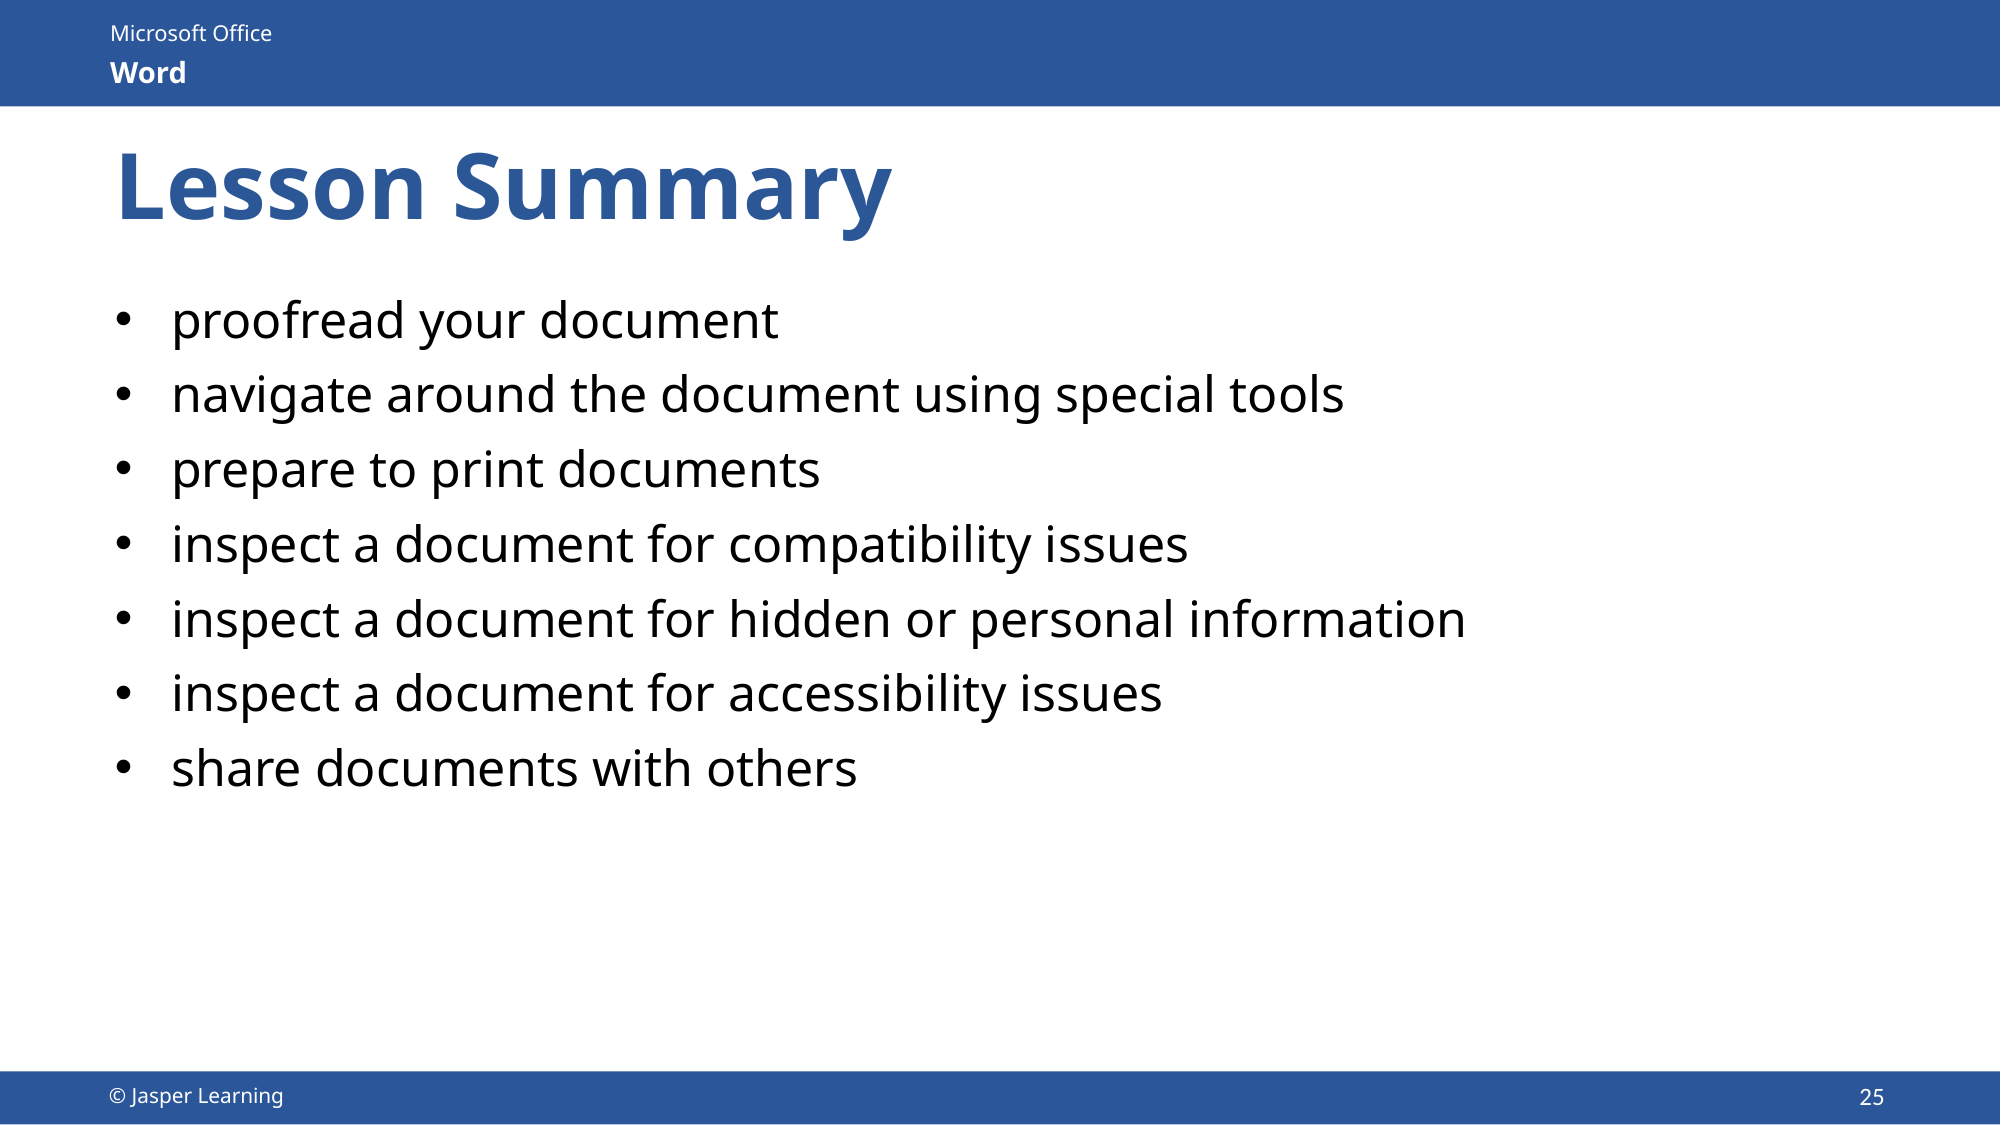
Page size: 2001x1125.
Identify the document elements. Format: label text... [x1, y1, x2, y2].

slide_number 25 [1433, 1065, 1900, 1125]
list proofread your document navigate around the document using special tools prepare to print documents inspect a document for compatibility issues inspect a document for hidden or personal information inspect a document for accessibility issues share documents with others [99, 275, 1900, 1034]
footer © Jasper Learning [94, 1066, 769, 1125]
title Lesson Summary [99, 118, 1866, 248]
